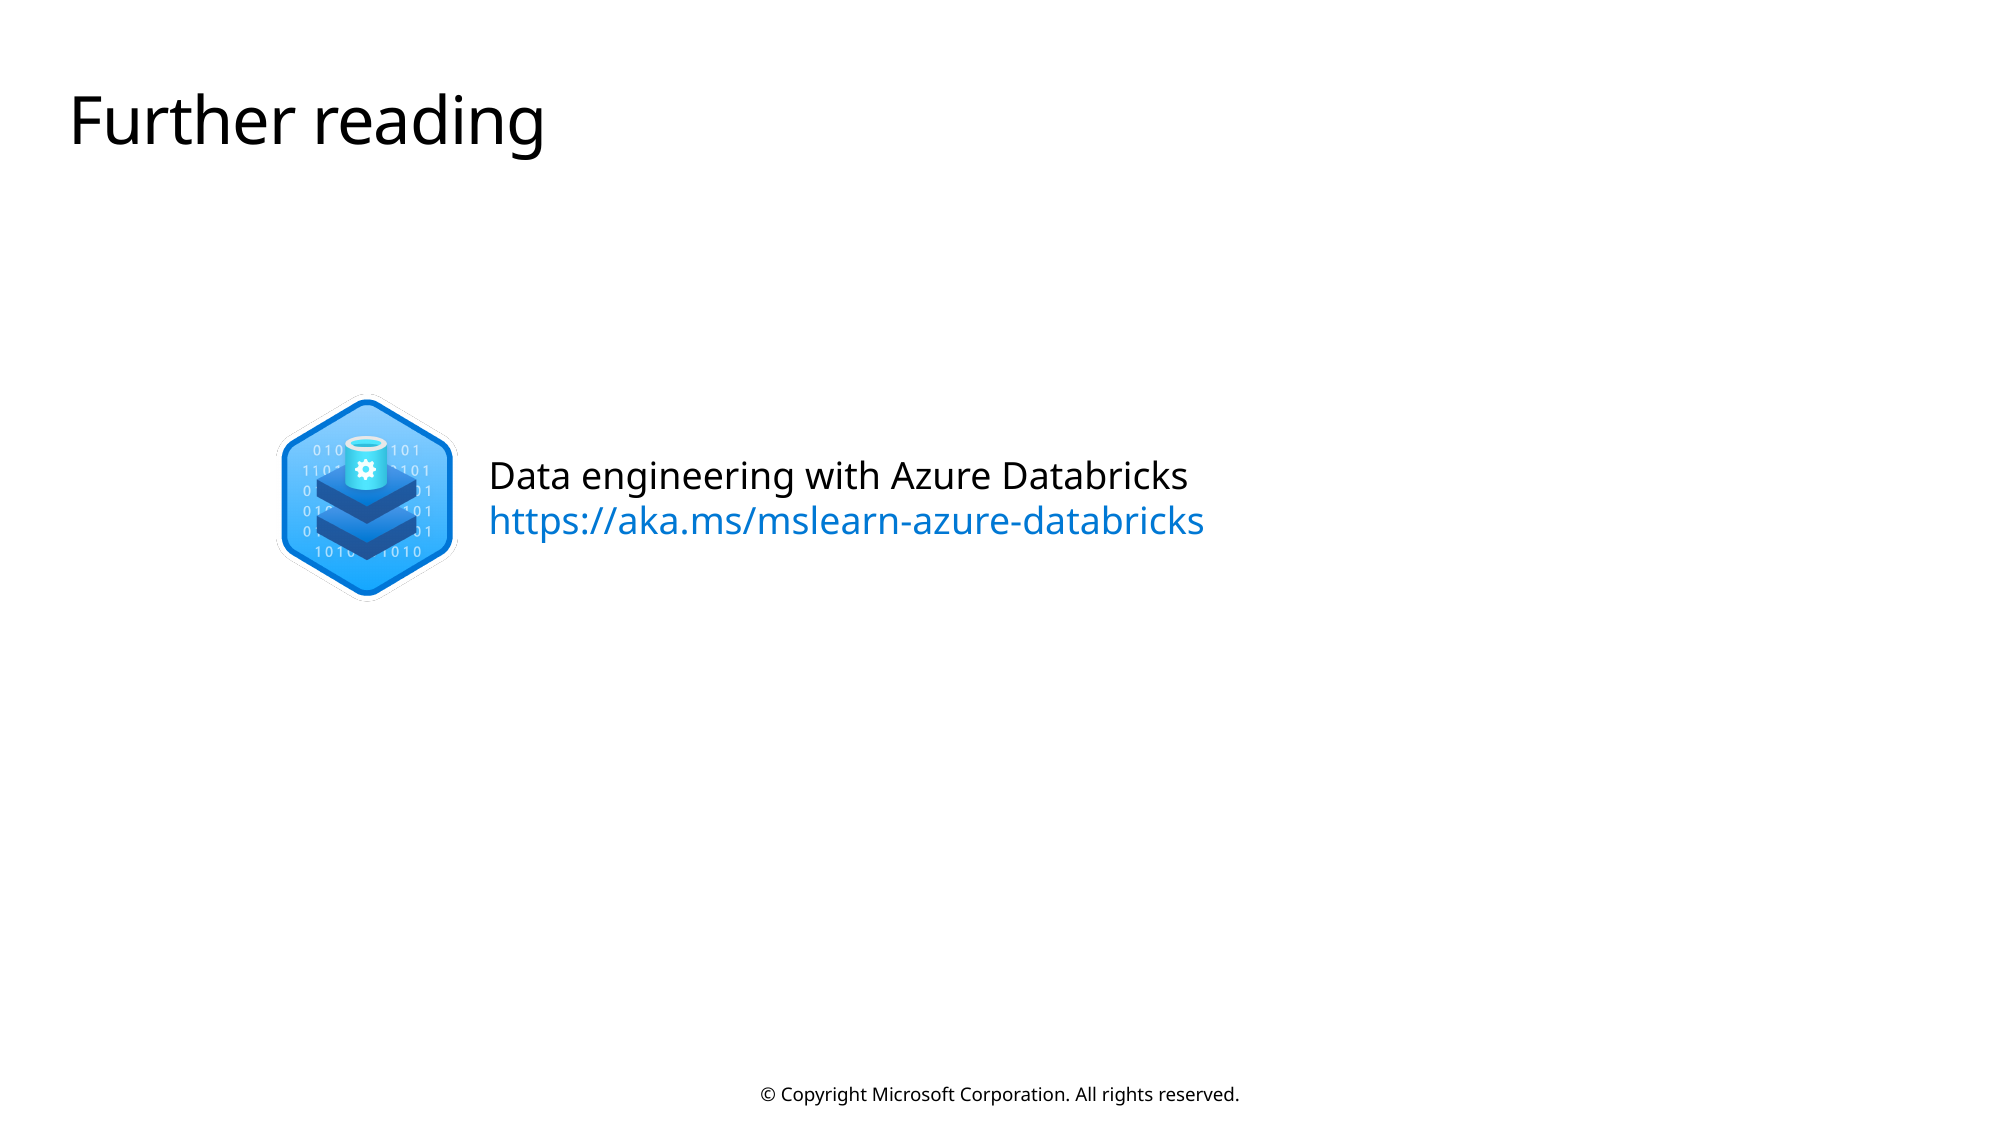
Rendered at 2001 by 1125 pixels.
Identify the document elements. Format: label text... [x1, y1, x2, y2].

title Further reading [68, 72, 1930, 184]
text_box Data engineering with Azure Databricks https://aka.ms/mslearn-azure-databricks [473, 444, 1752, 550]
picture [275, 393, 458, 602]
